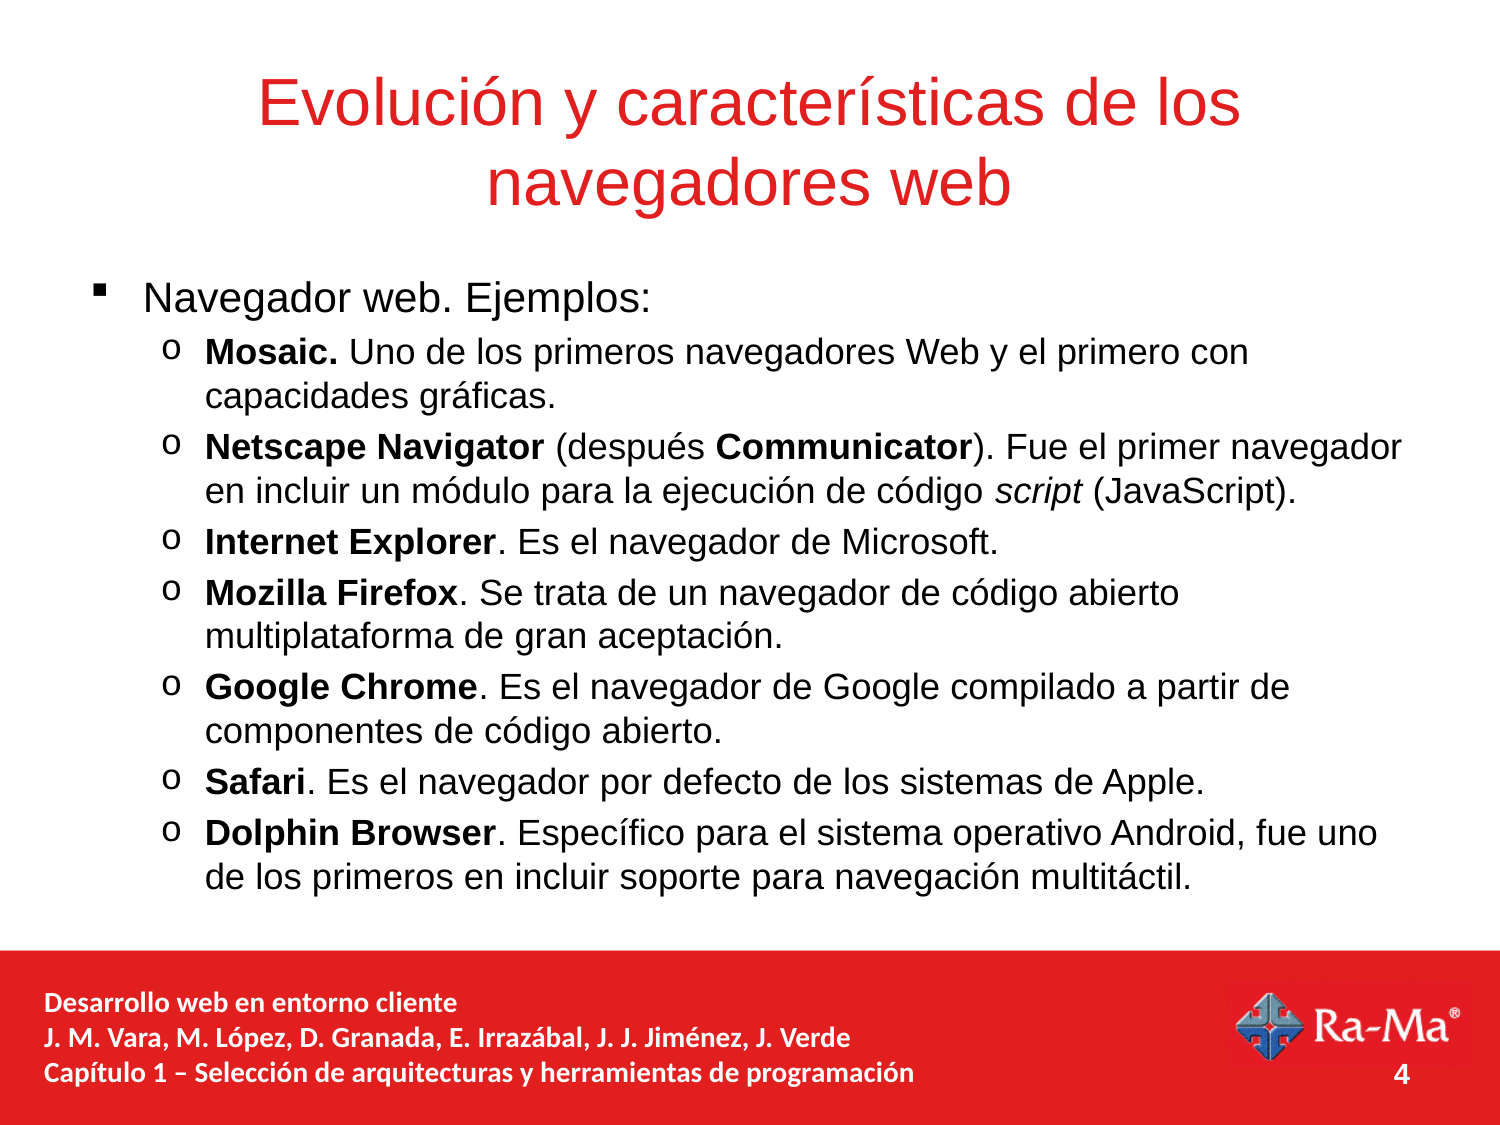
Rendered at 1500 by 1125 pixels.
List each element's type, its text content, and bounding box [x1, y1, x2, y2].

footer Desarrollo web en entorno cliente J. M. Vara, M. López, D. Granada, E. Irrazábal, J. J. Jiménez, J. Verde Capítulo 1 – Selección de arquitecturas y herramientas de programación [29, 975, 1058, 1094]
picture [0, 0, 1500, 1125]
title Evolución y características de los navegadores web [75, 45, 1425, 233]
list Navegador web. Ejemplos: Mosaic. Uno de los primeros navegadores Web y el primero con capacidades gráficas. Netscape Navigator (después Communicator). Fue el primer navegador en incluir un módulo para la ejecución de código script (JavaScript). Internet Explorer. Es el navegador de Microsoft. Mozilla Firefox. Se trata de un navegador de código abierto multiplataforma de gran aceptación. Google Chrome. Es el navegador de Google compilado a partir de componentes de código abierto. Safari. Es el navegador por defecto de los sistemas de Apple. Dolphin Browser. Específico para el sistema operativo Android, fue uno de los primeros en incluir soporte para navegación multitáctil. [75, 262, 1425, 929]
slide_number 4 [1074, 1042, 1425, 1103]
